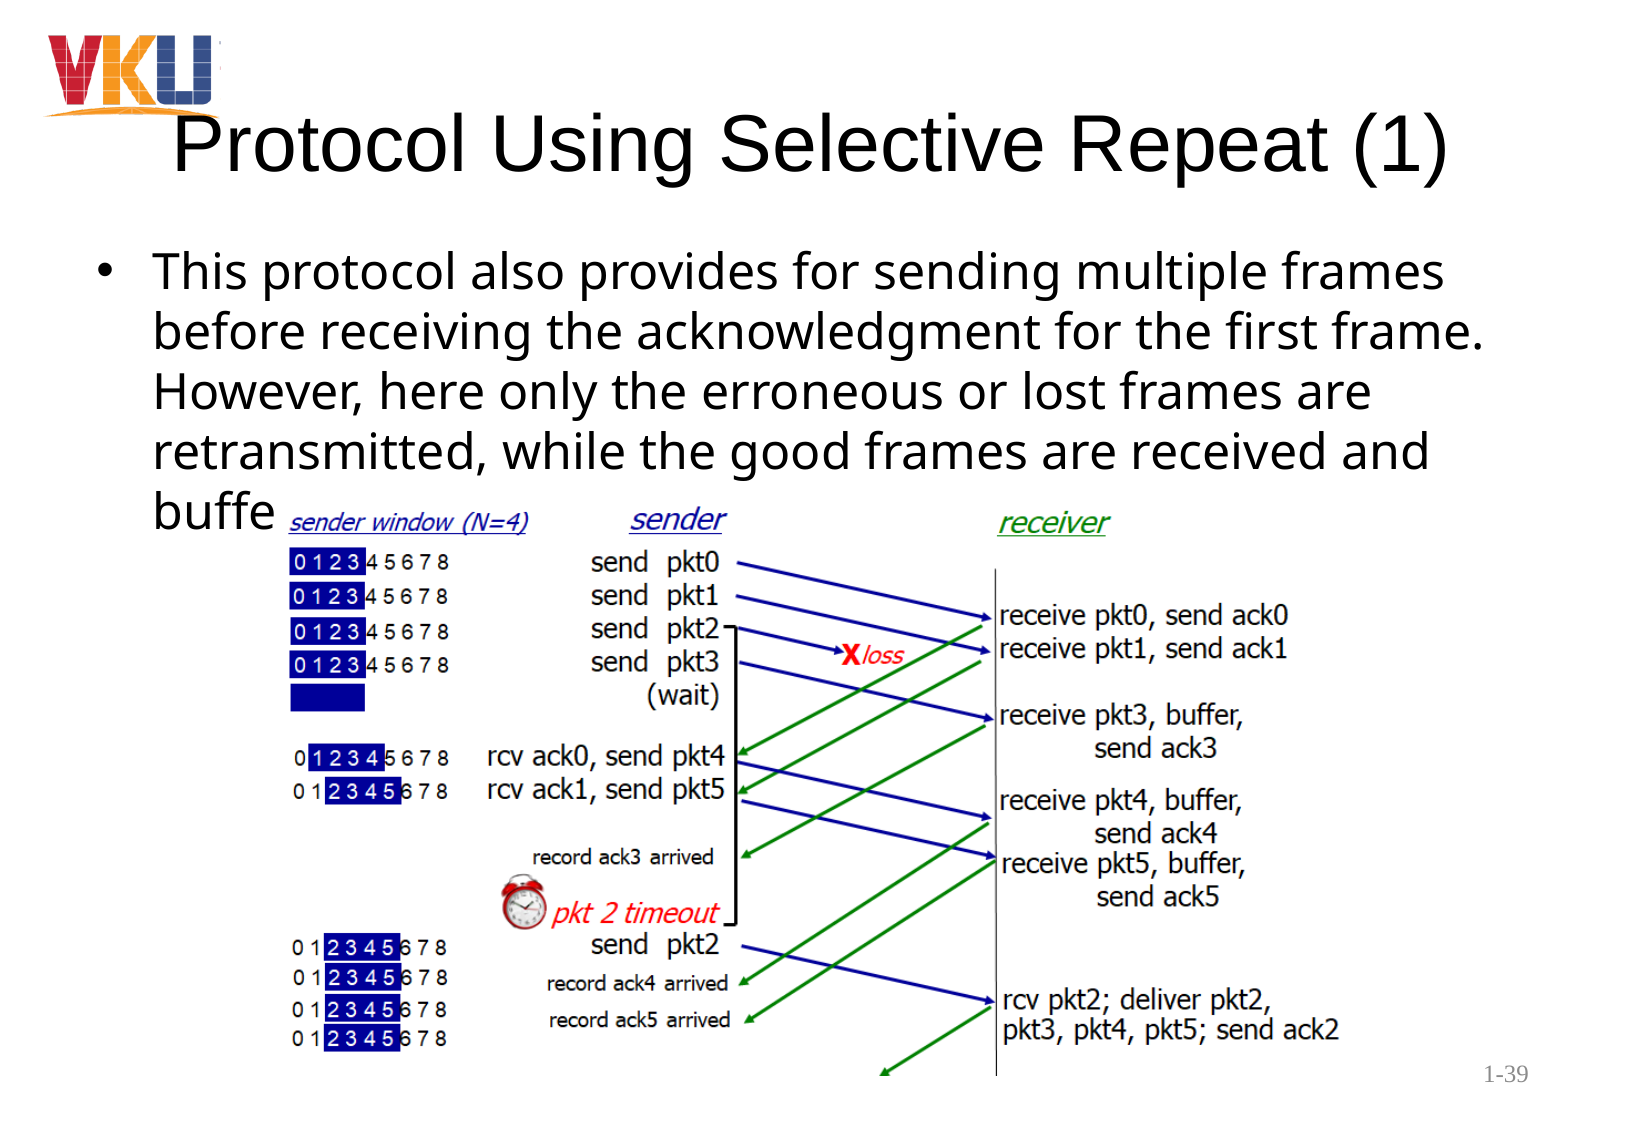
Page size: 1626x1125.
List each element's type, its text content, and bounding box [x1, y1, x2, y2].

picture [32, 21, 228, 129]
list This protocol also provides for sending multiple frames before receiving the acknowledgment for the first frame. However, here only the erroneous or lost frames are retransmitted, while the good frames are received and buffered. [81, 232, 1544, 1038]
title Protocol Using Selective Repeat (1) [81, 45, 1544, 232]
slide_number 1-39 [1164, 1042, 1544, 1103]
picture [274, 480, 1353, 1077]
